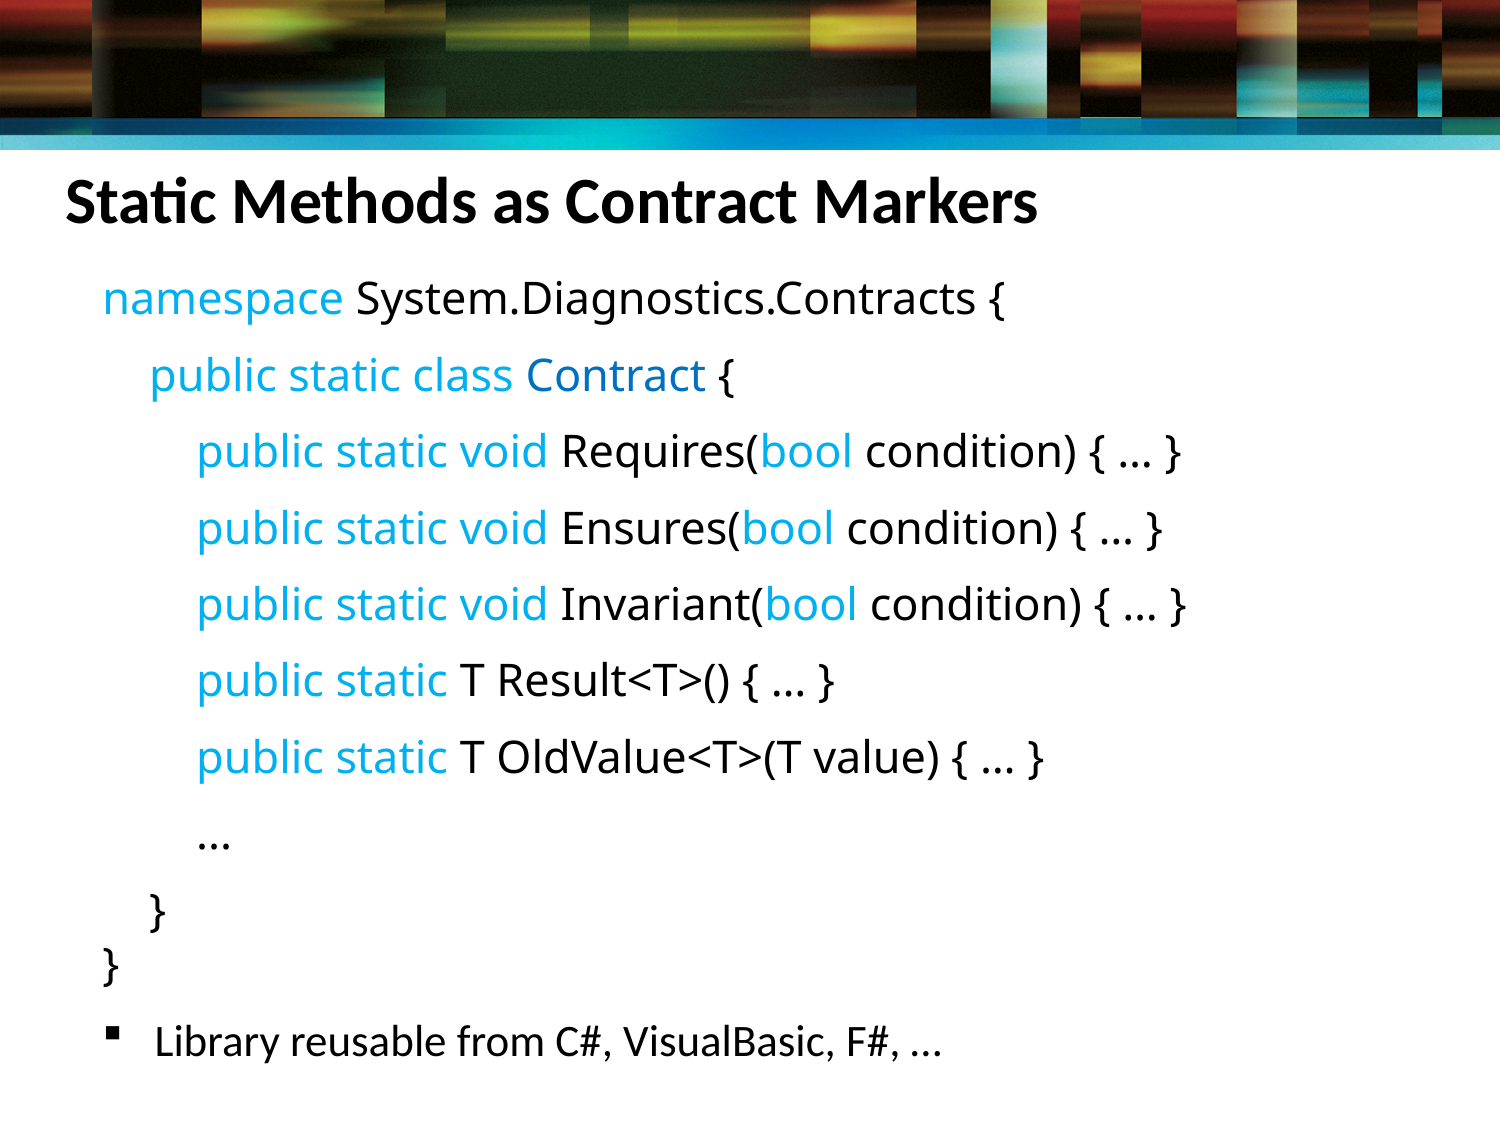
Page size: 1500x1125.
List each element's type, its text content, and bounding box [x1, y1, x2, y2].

title Static Methods as Contract Markers [50, 149, 1450, 246]
text_box namespace System.Diagnostics.Contracts { public static class Contract { public static void Requires(bool condition) { … } public static void Ensures(bool condition) { … } public static void Invariant(bool condition) { … } public static T Result<T>() { … } public static T OldValue<T>(T value) { … } ... } } Library reusable from C#, VisualBasic, F#, … [87, 262, 1375, 1075]
picture [0, 0, 1500, 150]
